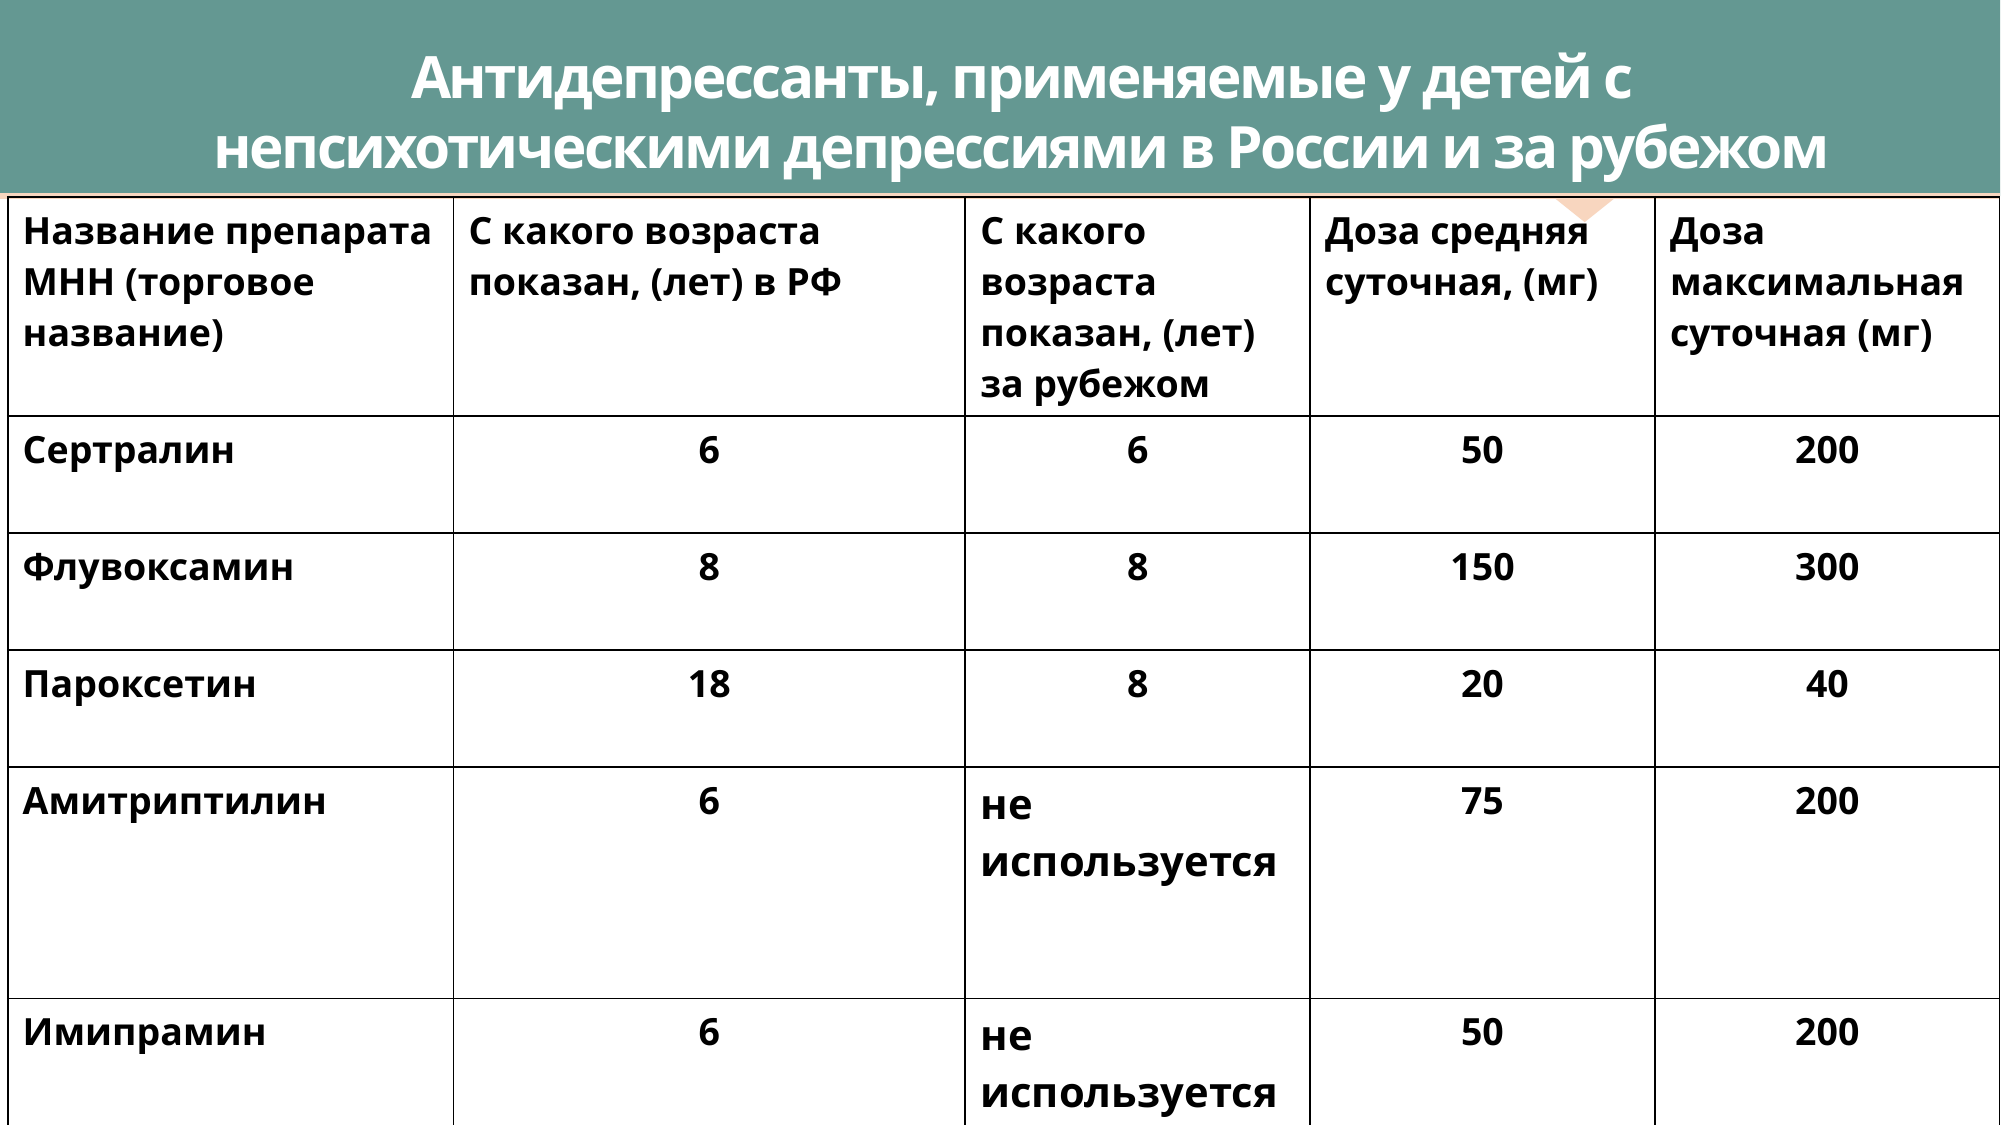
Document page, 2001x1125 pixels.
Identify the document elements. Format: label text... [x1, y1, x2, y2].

table_cell 50 [1311, 999, 1654, 1125]
table_cell 18 [454, 651, 964, 766]
table_cell Амитриптилин [9, 768, 453, 998]
table_cell 8 [966, 534, 1309, 649]
table_cell Имипрамин [9, 999, 453, 1125]
table_cell 150 [1311, 534, 1654, 649]
table_cell не используется [966, 768, 1309, 998]
table_cell не используется [966, 999, 1309, 1125]
table_cell 6 [454, 417, 964, 532]
table_header С какого возраста показан, (лет) за рубежом [966, 198, 1309, 415]
table_cell 8 [966, 651, 1309, 766]
table_cell 300 [1656, 534, 1999, 649]
table_cell 75 [1311, 768, 1654, 998]
table_cell 200 [1656, 999, 1999, 1125]
table_cell Пароксетин [9, 651, 453, 766]
table_cell 6 [454, 999, 964, 1125]
table_header Доза максимальная суточная (мг) [1656, 198, 1999, 415]
table_header Доза средняя суточная, (мг) [1311, 198, 1654, 415]
table_cell 40 [1656, 651, 1999, 766]
table_cell 200 [1656, 417, 1999, 532]
table_cell Сертралин [9, 417, 453, 532]
table_cell 6 [454, 768, 964, 998]
title Антидепрессанты, применяемые у детей с непсихотическими депрессиями в России и за рубежом [137, 24, 1905, 196]
table_header Название препарата МНН (торговое название) [9, 198, 453, 415]
table_cell 6 [966, 417, 1309, 532]
table_cell Флувоксамин [9, 534, 453, 649]
table_header С какого возраста показан, (лет) в РФ [454, 198, 964, 415]
table_cell 200 [1656, 768, 1999, 998]
table_cell 20 [1311, 651, 1654, 766]
table_cell 50 [1311, 417, 1654, 532]
table_cell 8 [454, 534, 964, 649]
